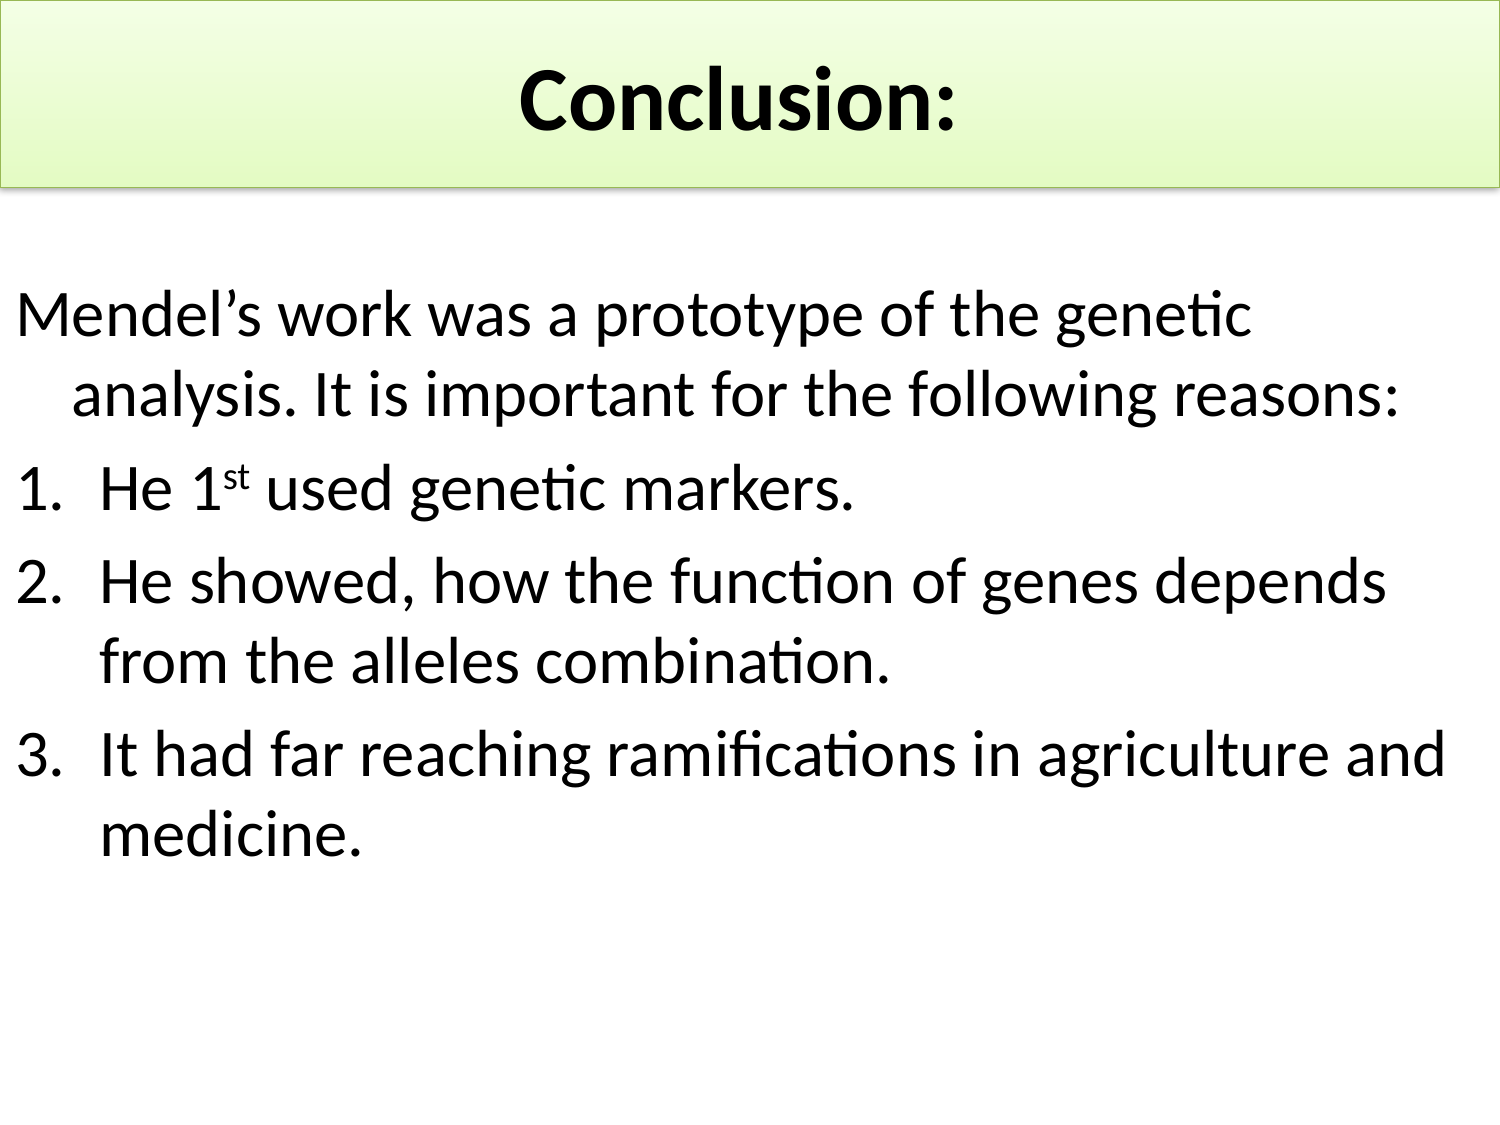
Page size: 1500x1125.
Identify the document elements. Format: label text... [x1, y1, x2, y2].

title Conclusion: [0, 0, 1500, 188]
list Mendel’s work was a prototype of the genetic analysis. It is important for the following reasons: He 1st used genetic markers. He showed, how the function of genes depends from the alleles combination. It had far reaching ramifications in agriculture and medicine. [0, 262, 1500, 1005]
